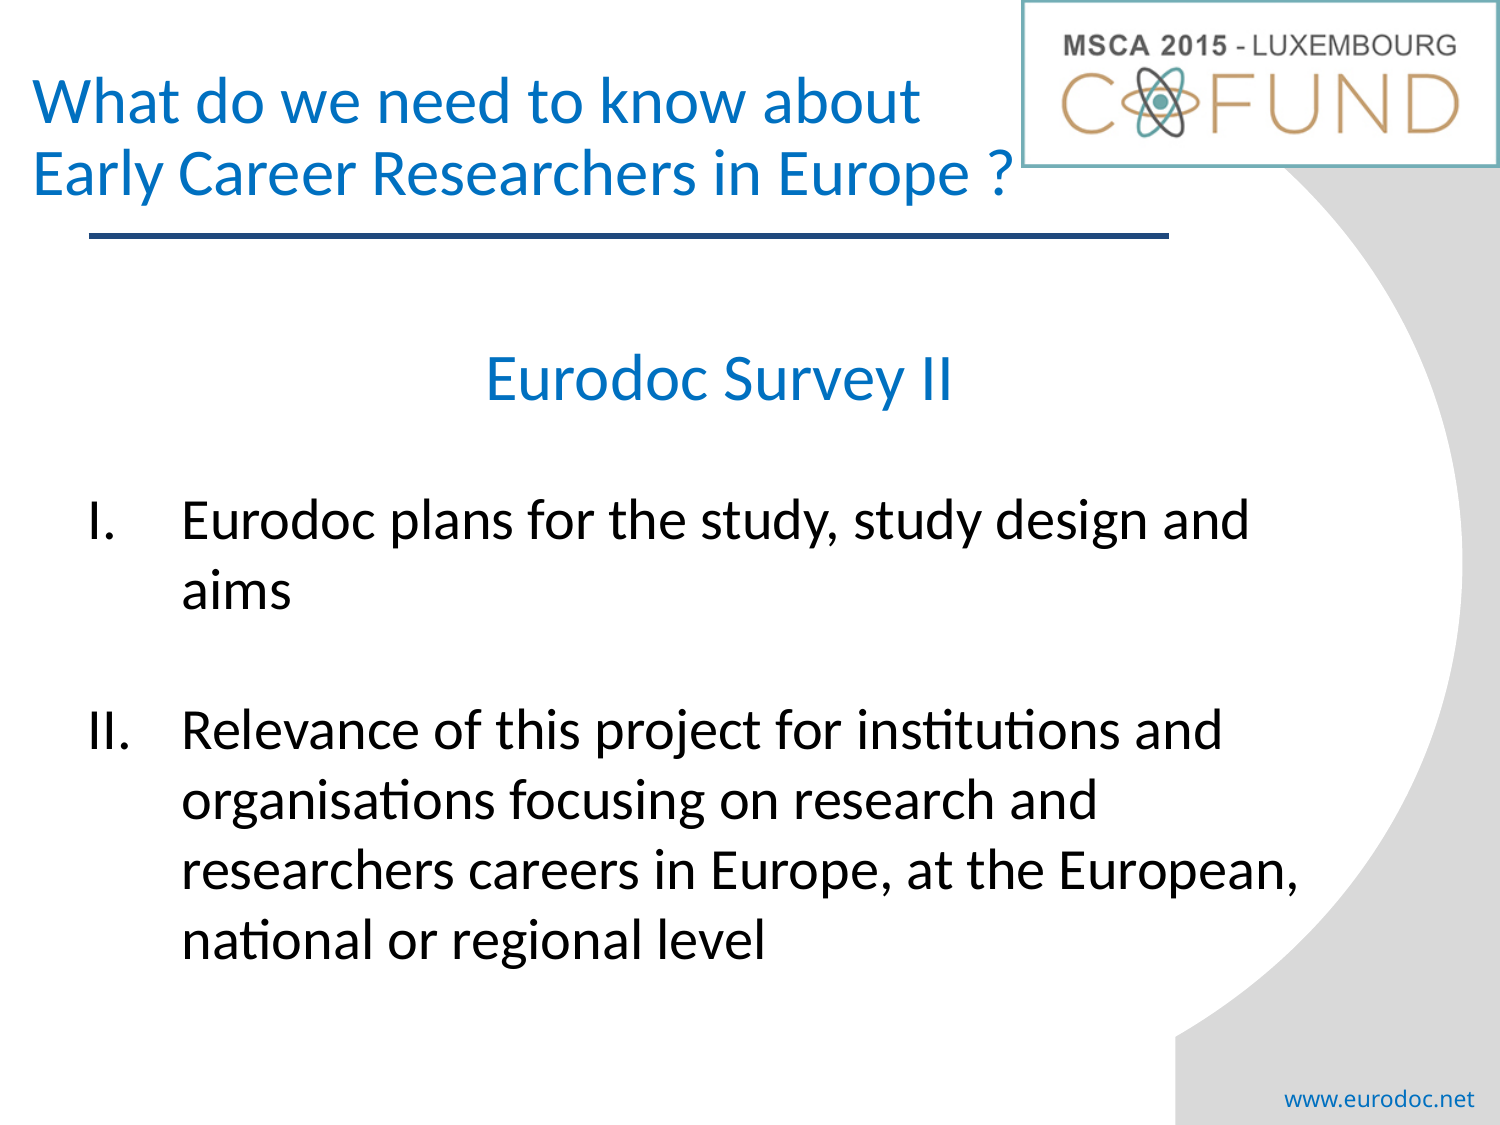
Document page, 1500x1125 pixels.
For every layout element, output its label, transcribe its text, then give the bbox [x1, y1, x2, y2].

picture [1021, 0, 1500, 168]
list Eurodoc Survey II Eurodoc plans for the study, study design and aims Relevance of this project for institutions and organisations focusing on research and researchers careers in Europe, at the European, national or regional level [43, 286, 1367, 1035]
title What do we need to know about Early Career Researchers in Europe ? [17, 49, 1105, 227]
